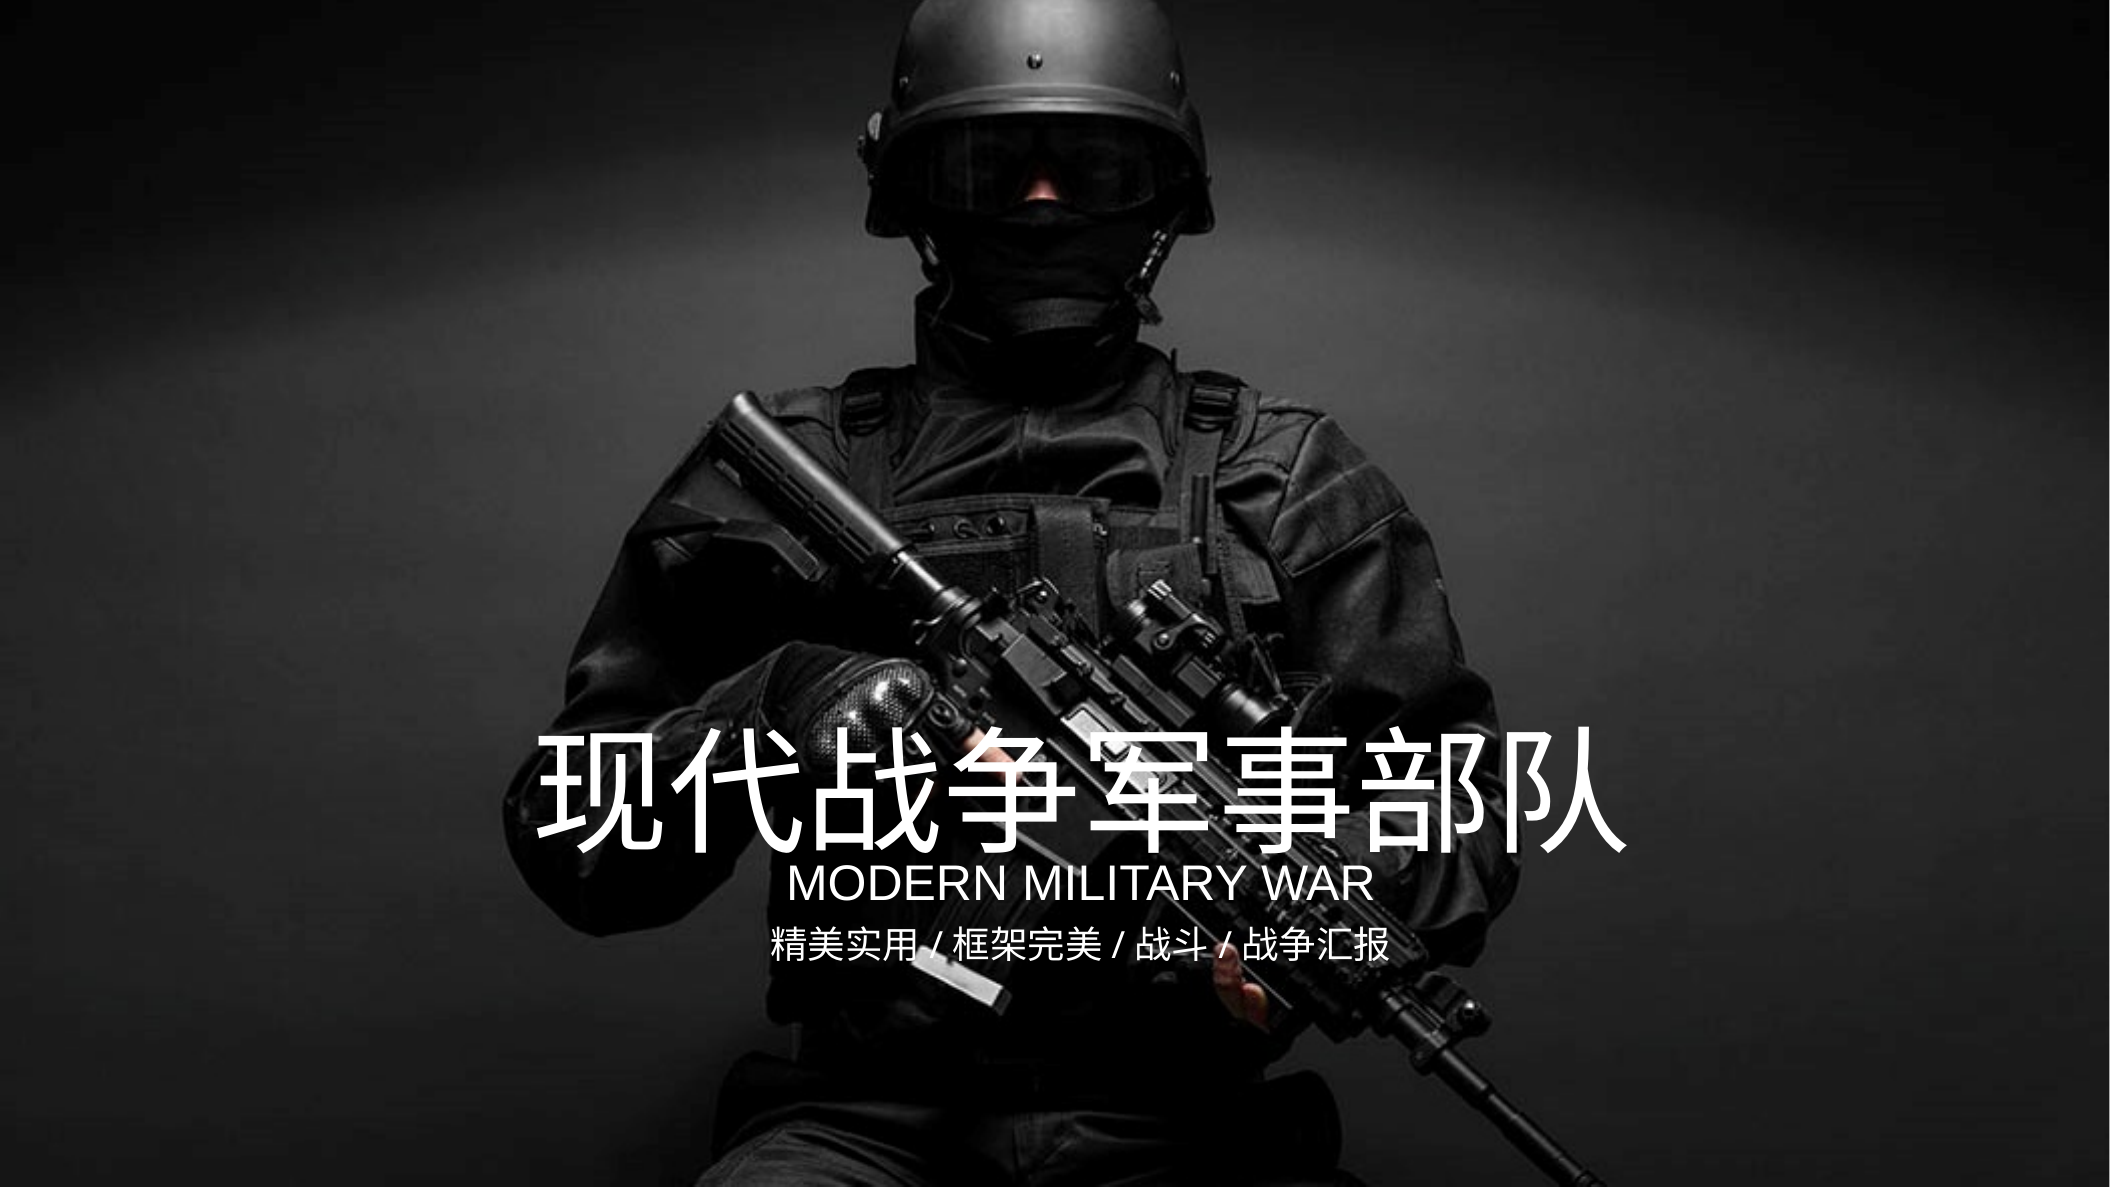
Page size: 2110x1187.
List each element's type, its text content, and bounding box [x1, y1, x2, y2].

text_box 精美实用/框架完美/战斗/战争汇报 [754, 917, 1408, 972]
text_box [0, 0, 2110, 1187]
text_box 现代战争军事部队 [519, 699, 1643, 876]
text_box MODERN MILITARY WAR [735, 845, 1427, 917]
